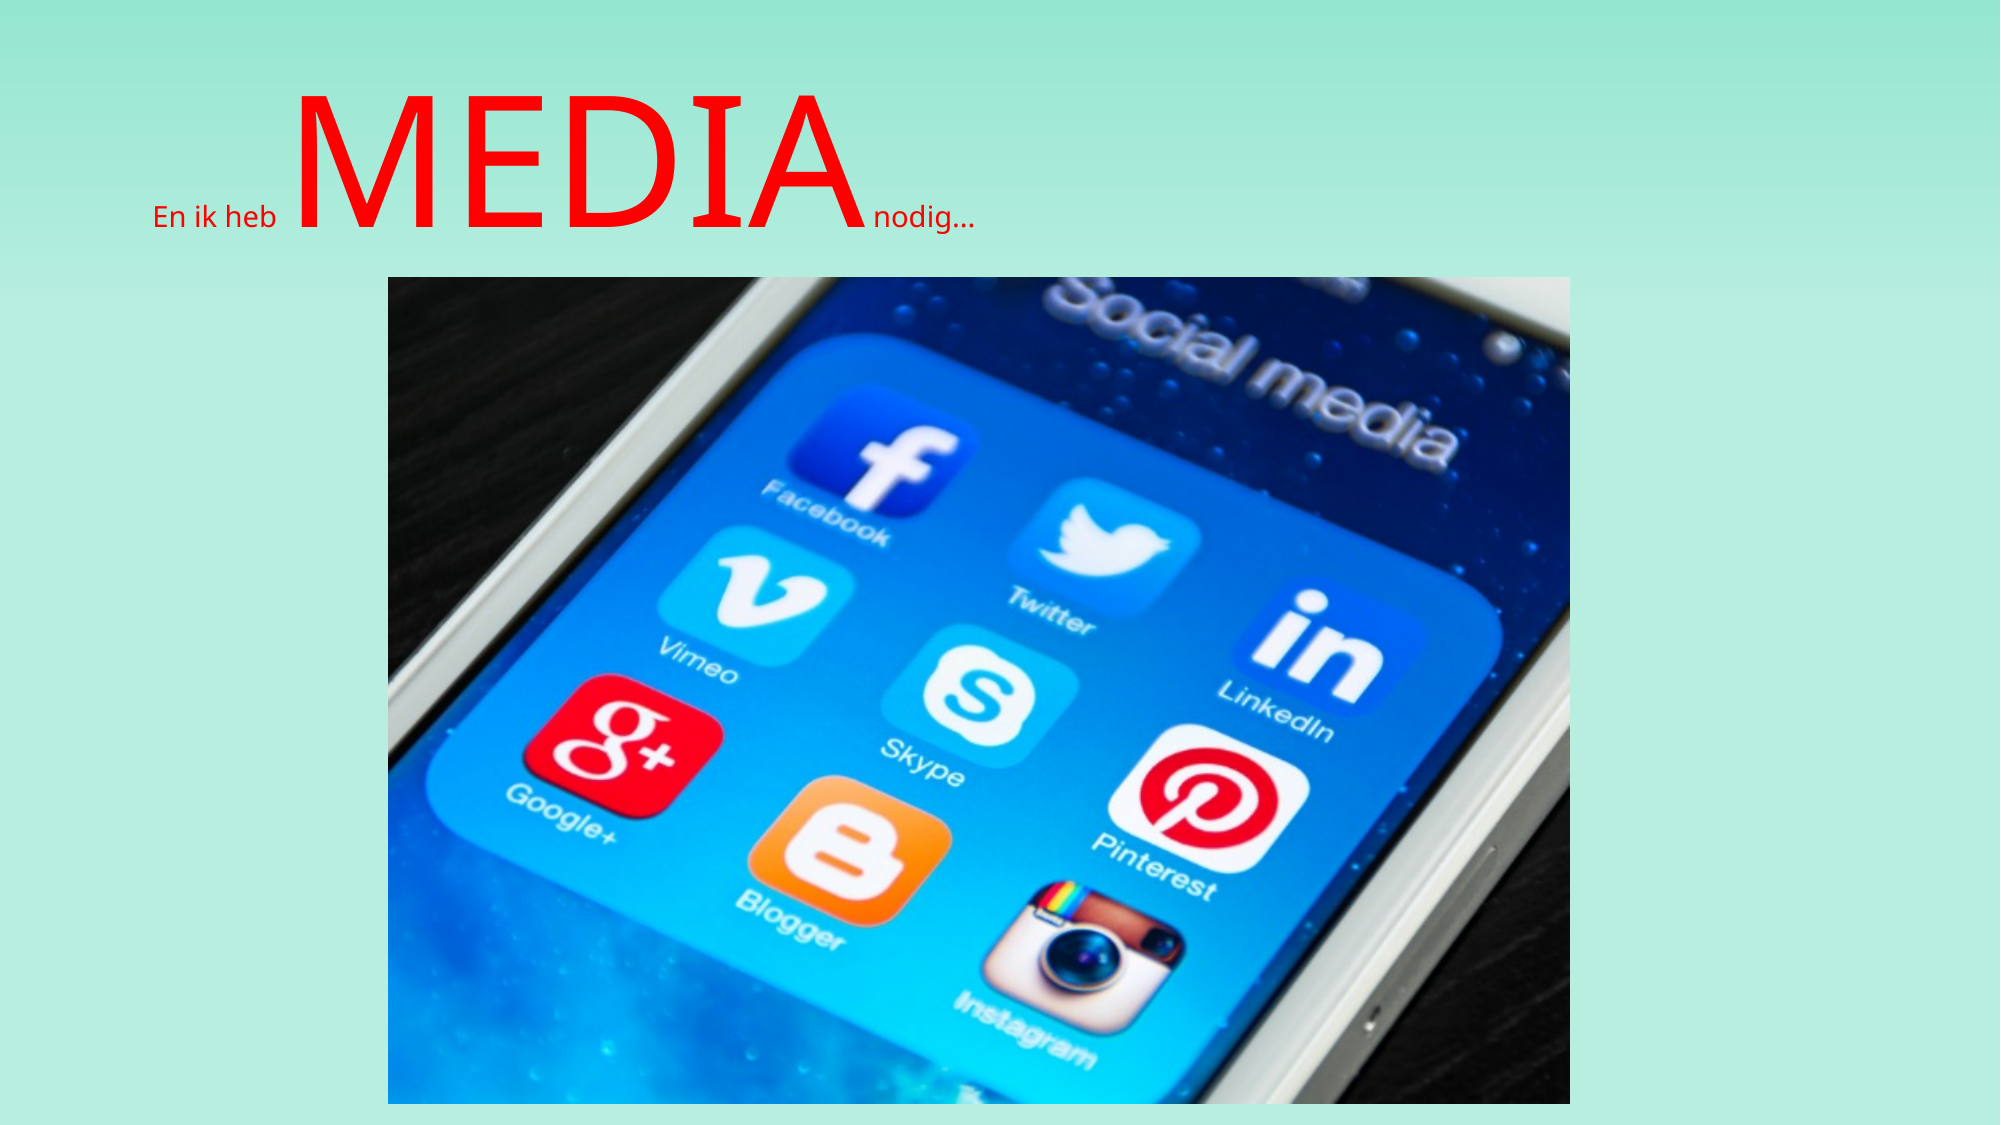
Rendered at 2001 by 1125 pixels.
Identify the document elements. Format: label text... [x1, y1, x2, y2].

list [388, 277, 1570, 1105]
title En ik heb MEDIA nodig... [137, 59, 1863, 278]
